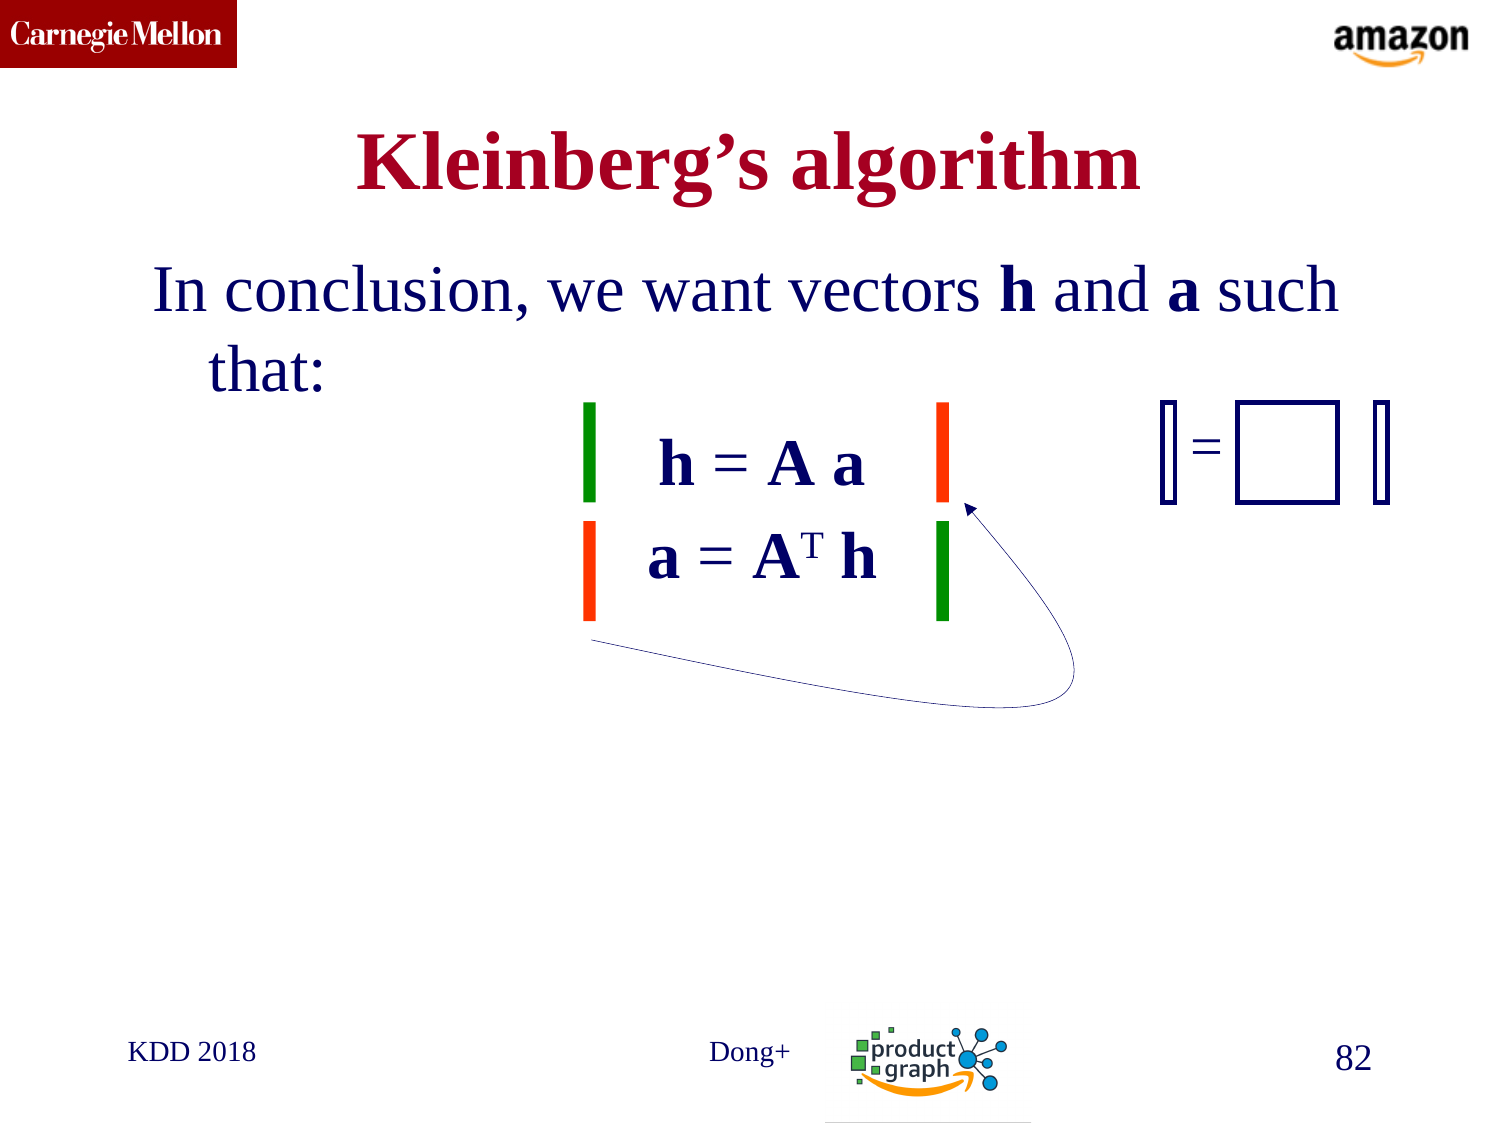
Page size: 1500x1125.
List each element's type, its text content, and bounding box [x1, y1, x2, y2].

text_box [583, 521, 596, 622]
picture [1322, 4, 1484, 88]
text_box [936, 402, 949, 503]
text_box [591, 502, 1075, 708]
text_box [1162, 400, 1388, 503]
slide_number 82 [1074, 1024, 1388, 1101]
title Kleinberg’s algorithm [112, 99, 1388, 213]
text_box [583, 402, 596, 503]
picture [0, 0, 237, 68]
list In conclusion, we want vectors h and a such that: h = A a a = AT h [137, 237, 1388, 1001]
slide_number KDD 2018 [112, 1024, 426, 1101]
footer Dong+ [512, 1024, 988, 1101]
